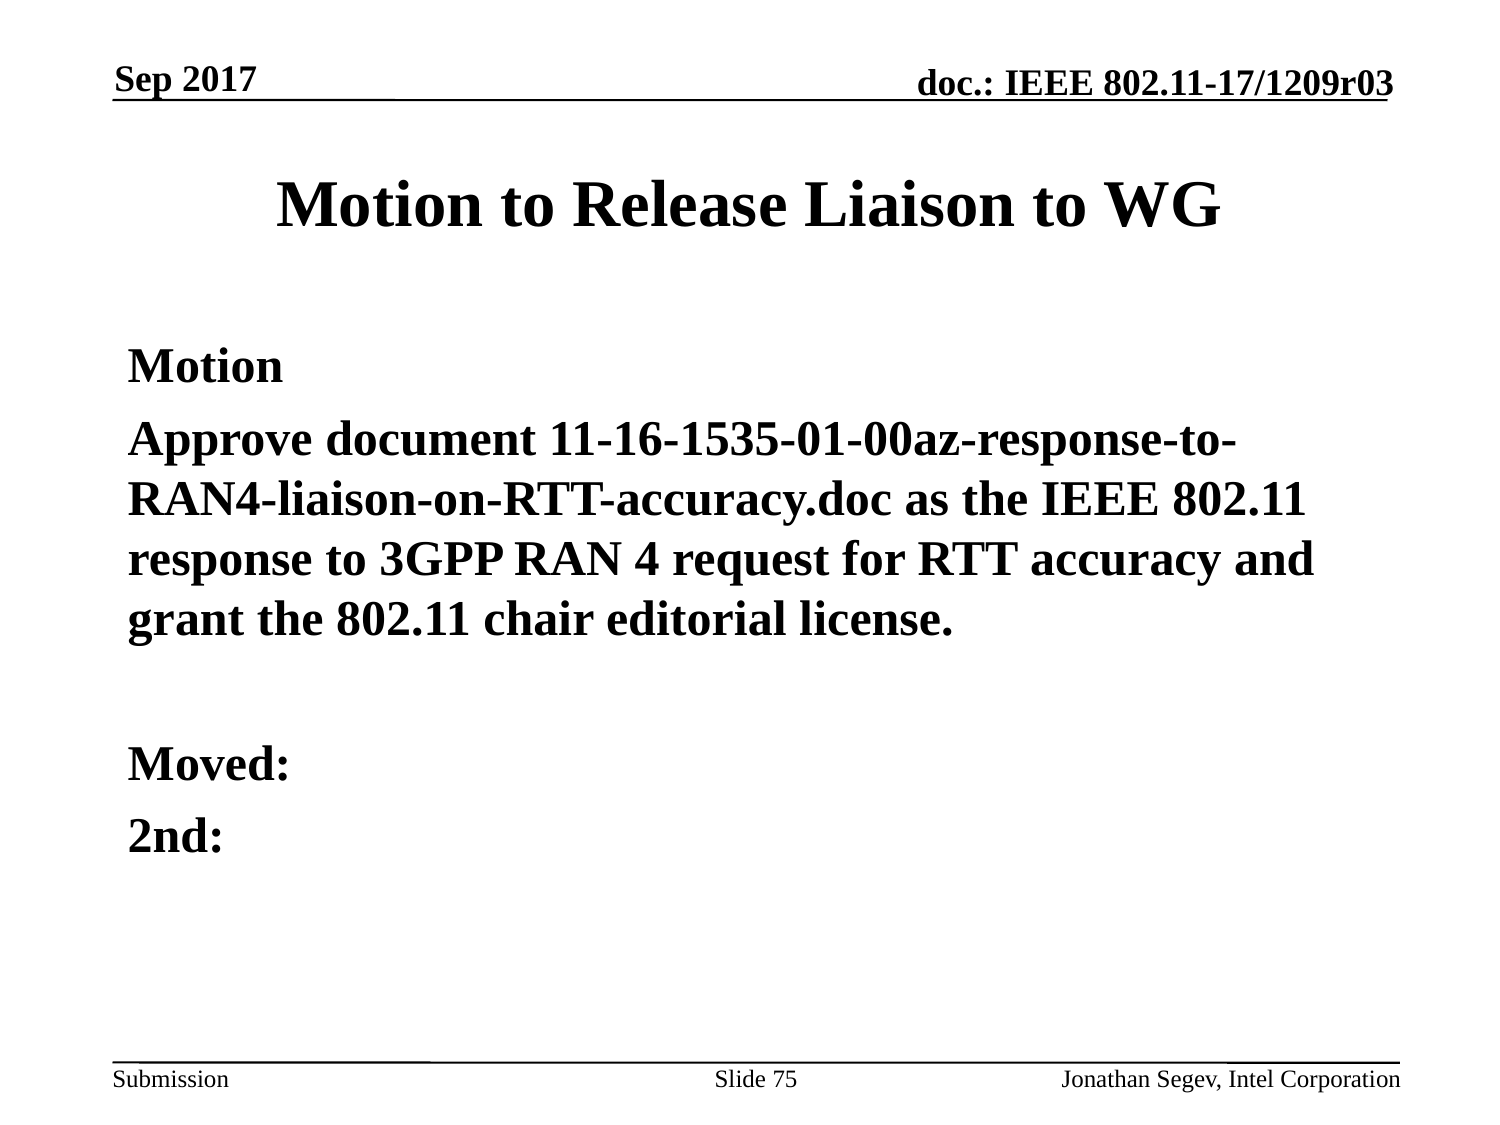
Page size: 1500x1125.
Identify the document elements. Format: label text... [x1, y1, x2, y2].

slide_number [114, 54, 423, 100]
list Motion Approve document 11-16-1535-01-00az-response-to-RAN4-liaison-on-RTT-accuracy.doc as the IEEE 802.11 response to 3GPP RAN 4 request for RTT accuracy and grant the 802.11 chair editorial license. Moved: 2nd: [112, 324, 1388, 1000]
title Motion to Release Liaison to WG [112, 112, 1388, 288]
footer Jonathan Segev, Intel Corporation [878, 1061, 1402, 1093]
slide_number Slide 75 [712, 1061, 800, 1123]
